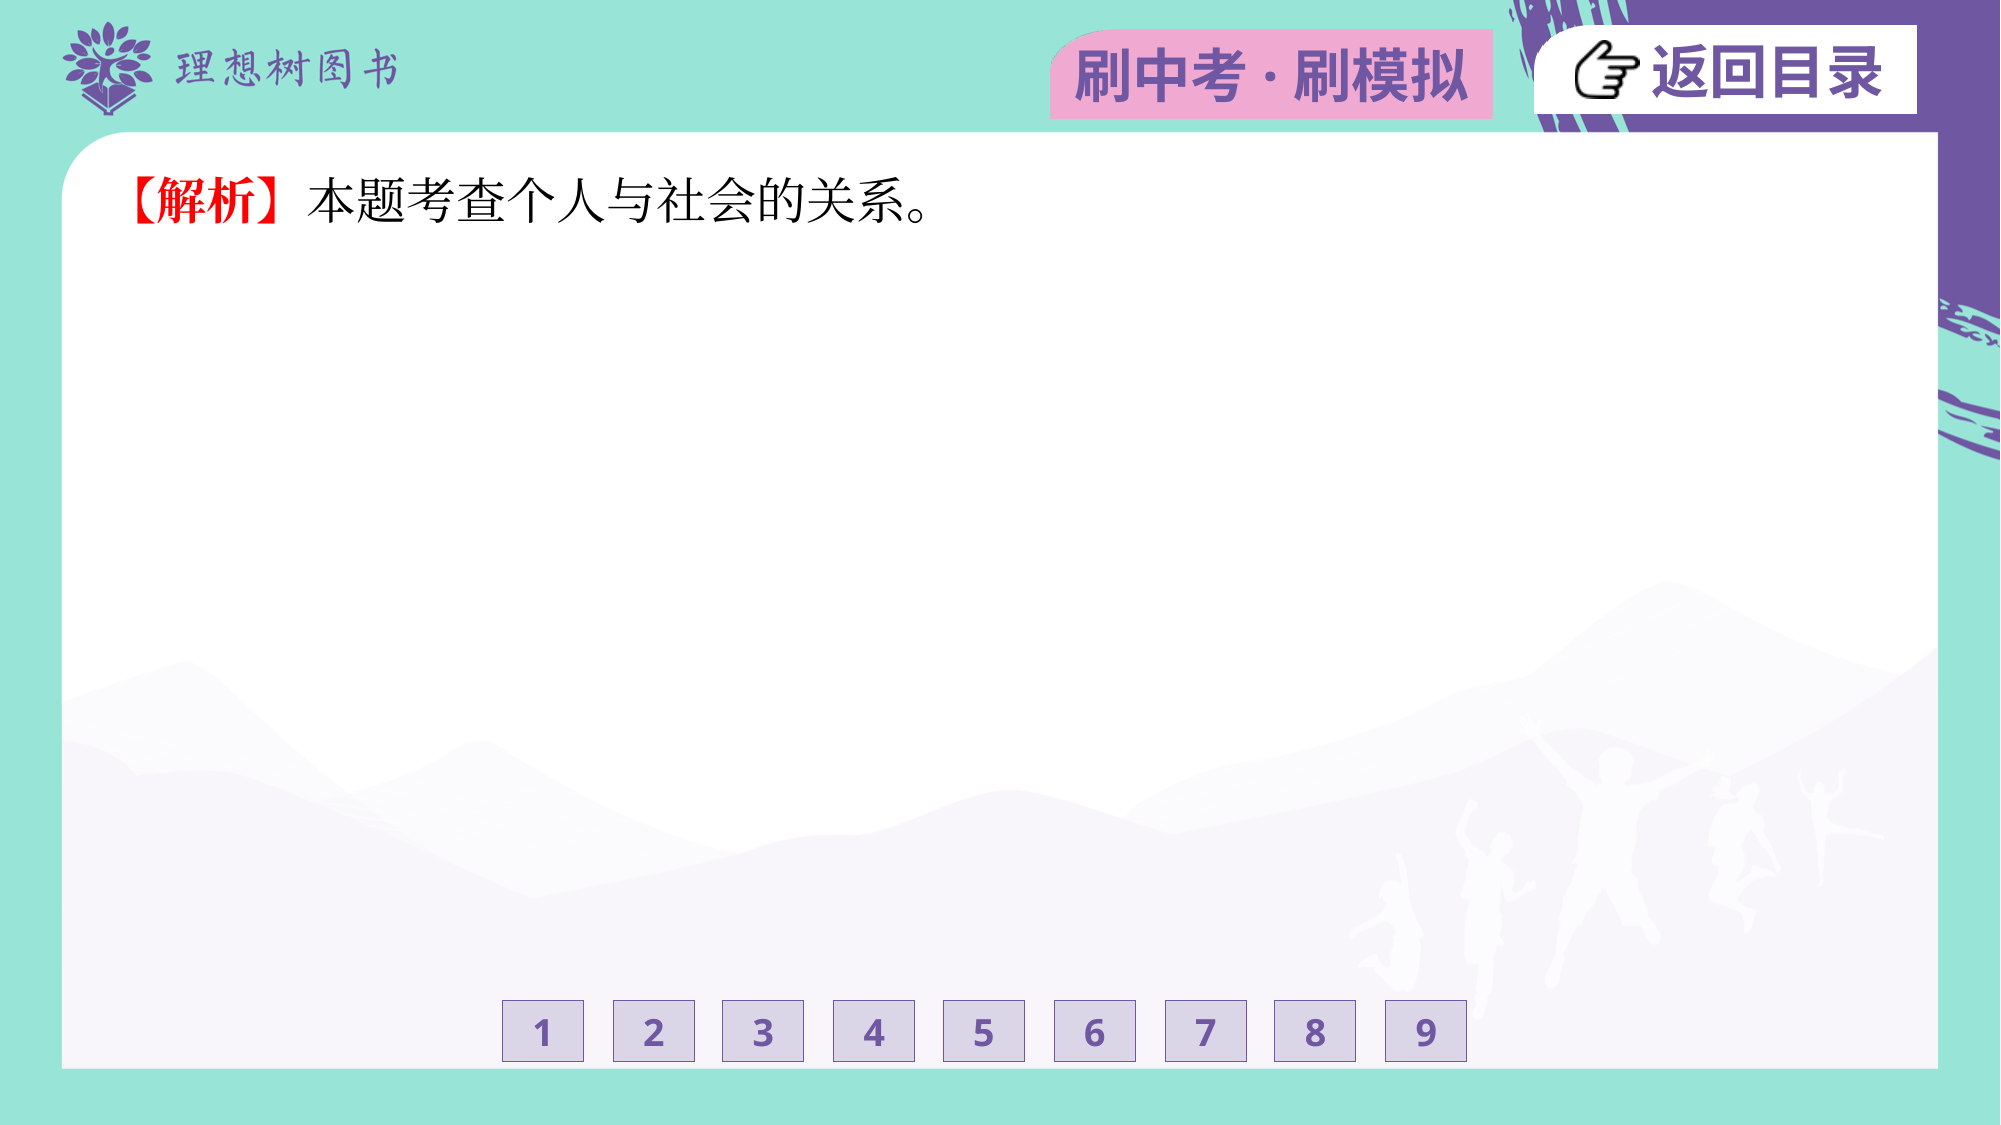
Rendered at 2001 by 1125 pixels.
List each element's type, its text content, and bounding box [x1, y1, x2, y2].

picture [0, 0, 2000, 1125]
text_box 【解析】本题考查个人与社会的关系。 [106, 141, 1895, 220]
